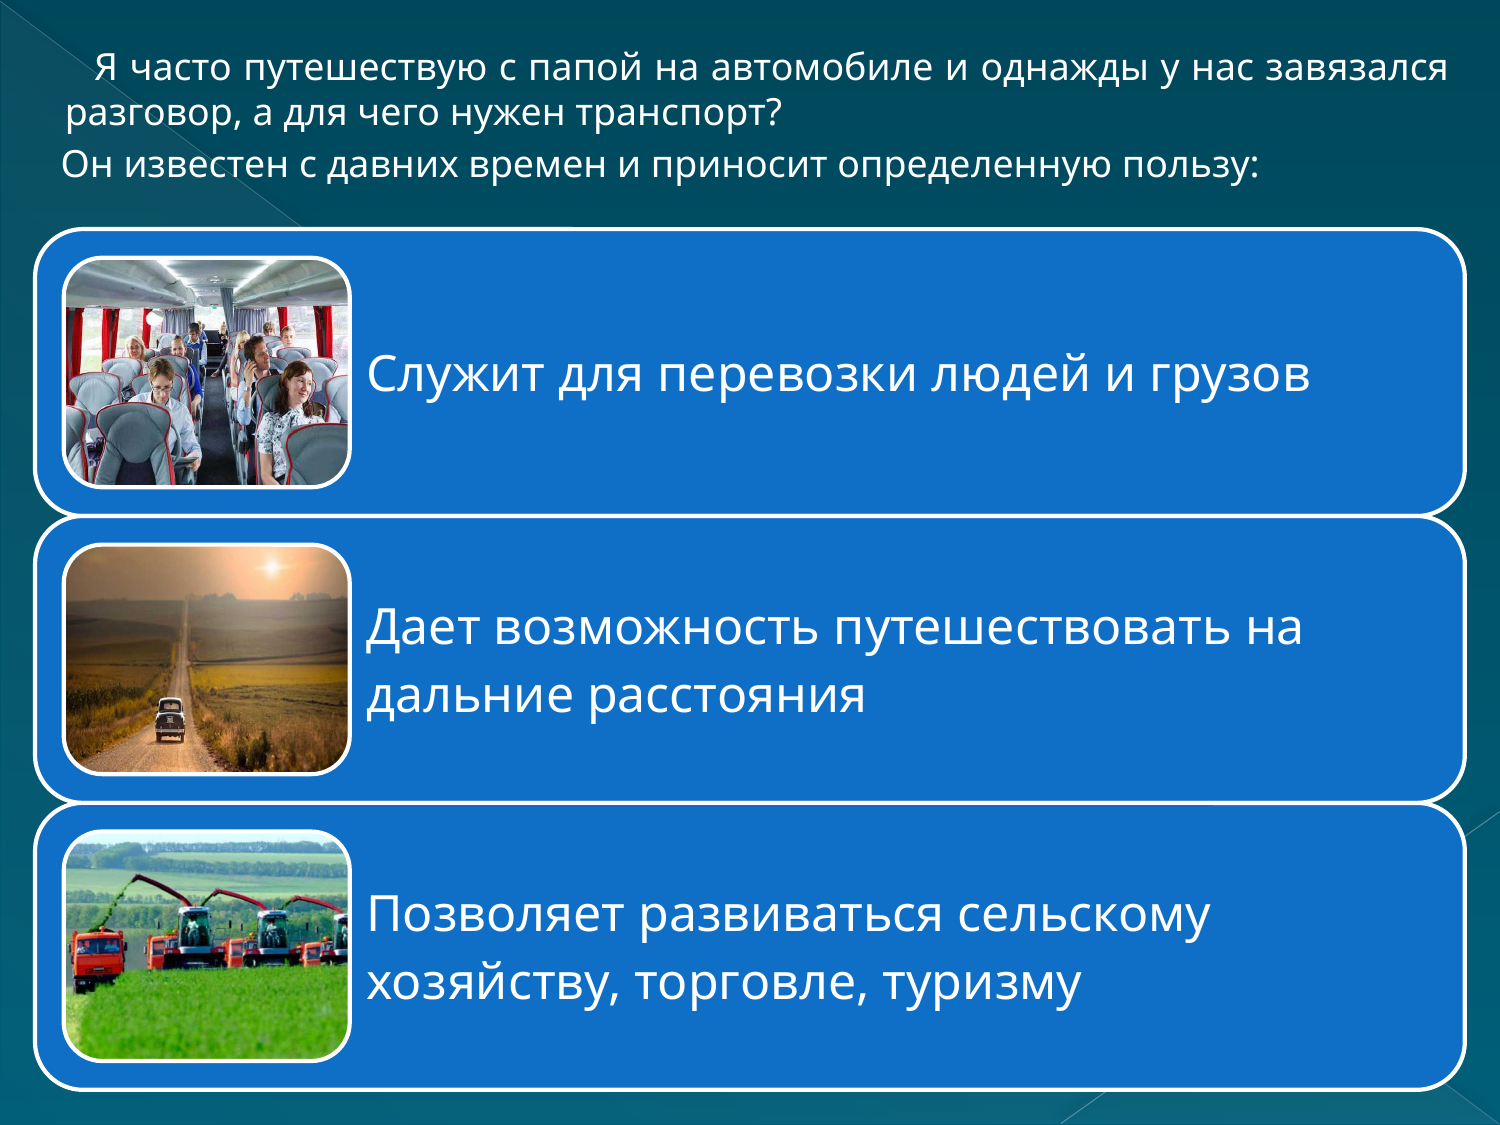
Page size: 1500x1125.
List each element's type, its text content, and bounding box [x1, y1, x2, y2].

list Я часто путешествую с папой на автомобиле и однажды у нас завязался разговор, а для чего нужен транспорт? Он известен с давних времен и приносит определенную пользу: [35, 35, 1465, 218]
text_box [34, 228, 1466, 1091]
